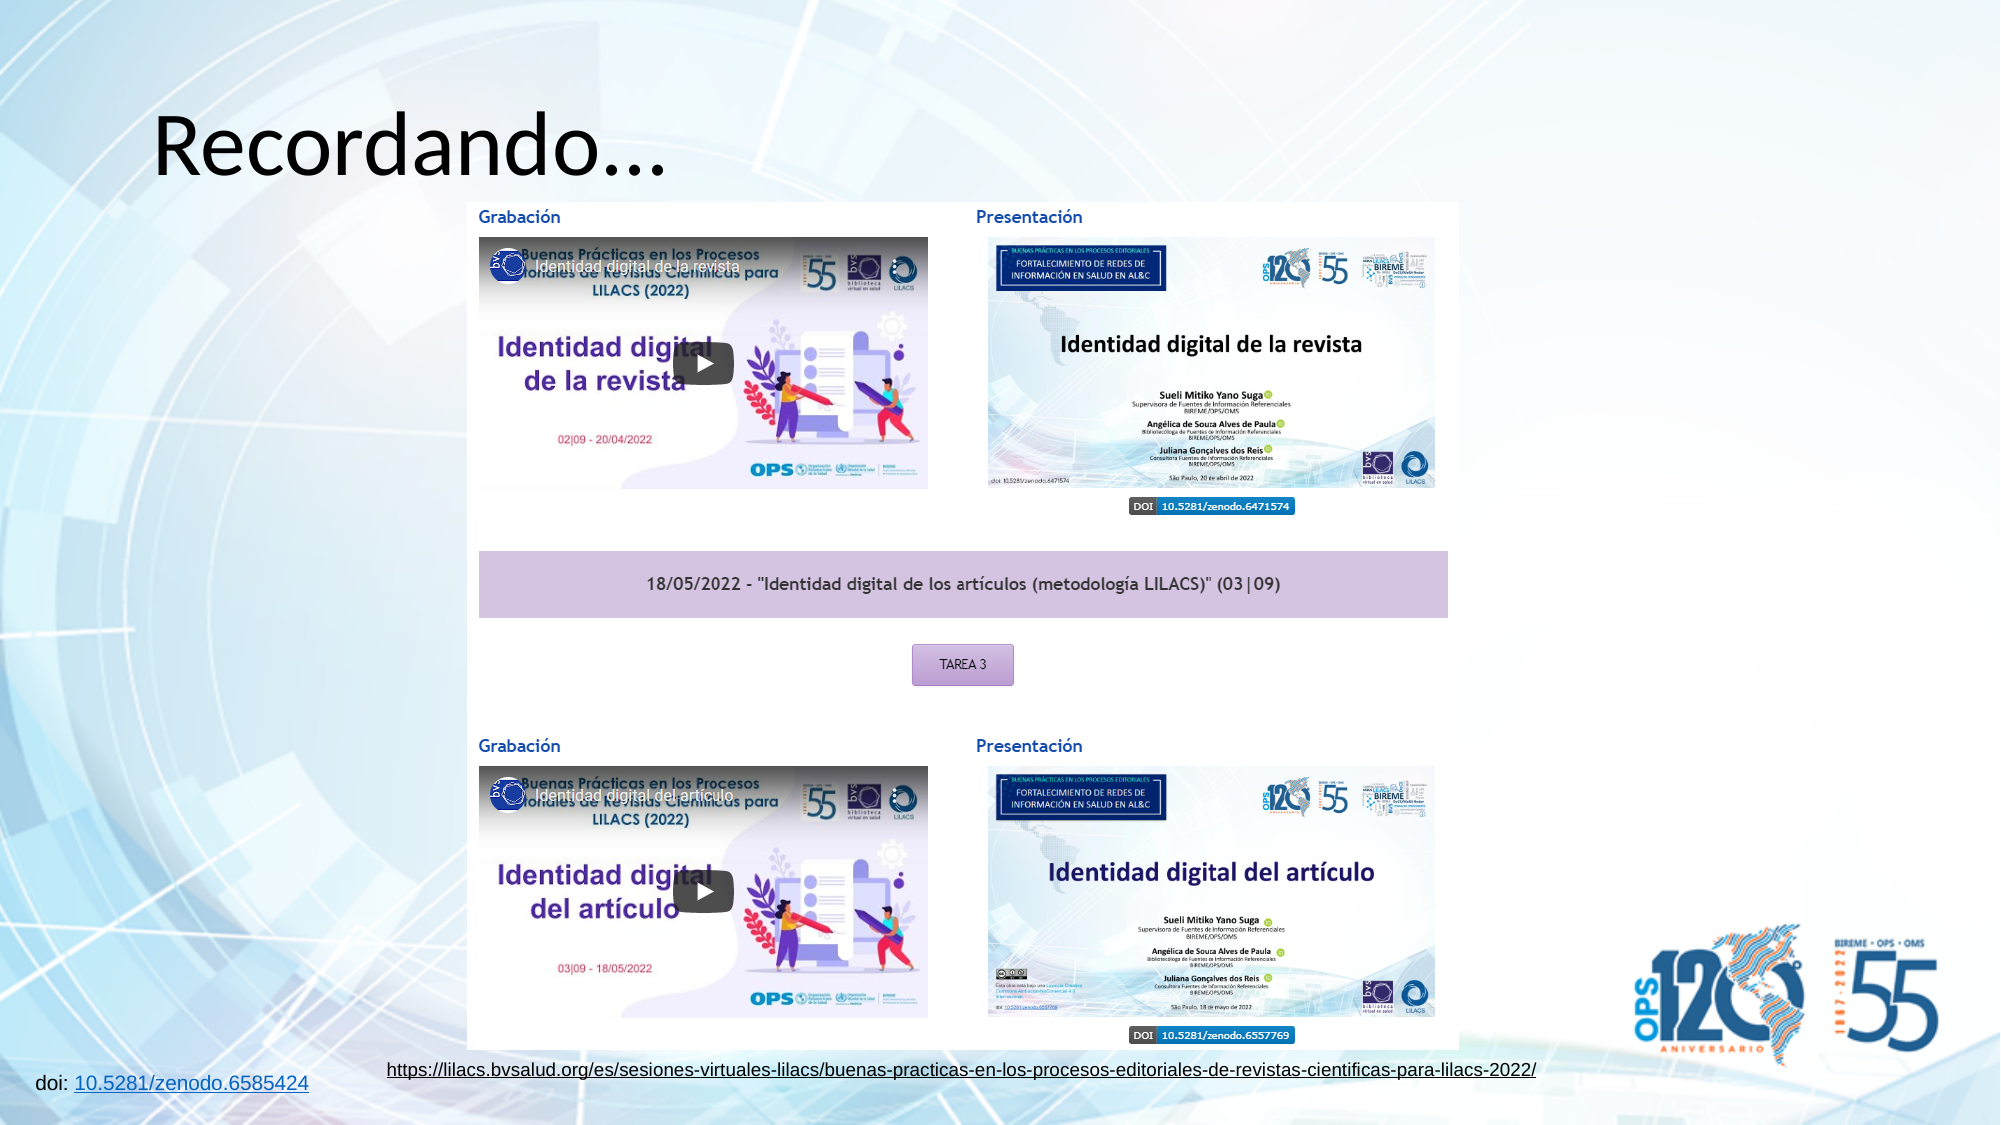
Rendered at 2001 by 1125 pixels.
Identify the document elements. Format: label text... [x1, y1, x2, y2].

picture [0, 0, 2001, 1125]
text_box https://lilacs.bvsalud.org/es/sesiones-virtuales-lilacs/buenas-practicas-en-los-procesos-editoriales-de-revistas-cientificas-para-lilacs-2022/ [371, 1049, 1555, 1088]
title Recordando... [137, 59, 1863, 232]
text_box doi: 10.5281/zenodo.6585424 [20, 1062, 339, 1103]
